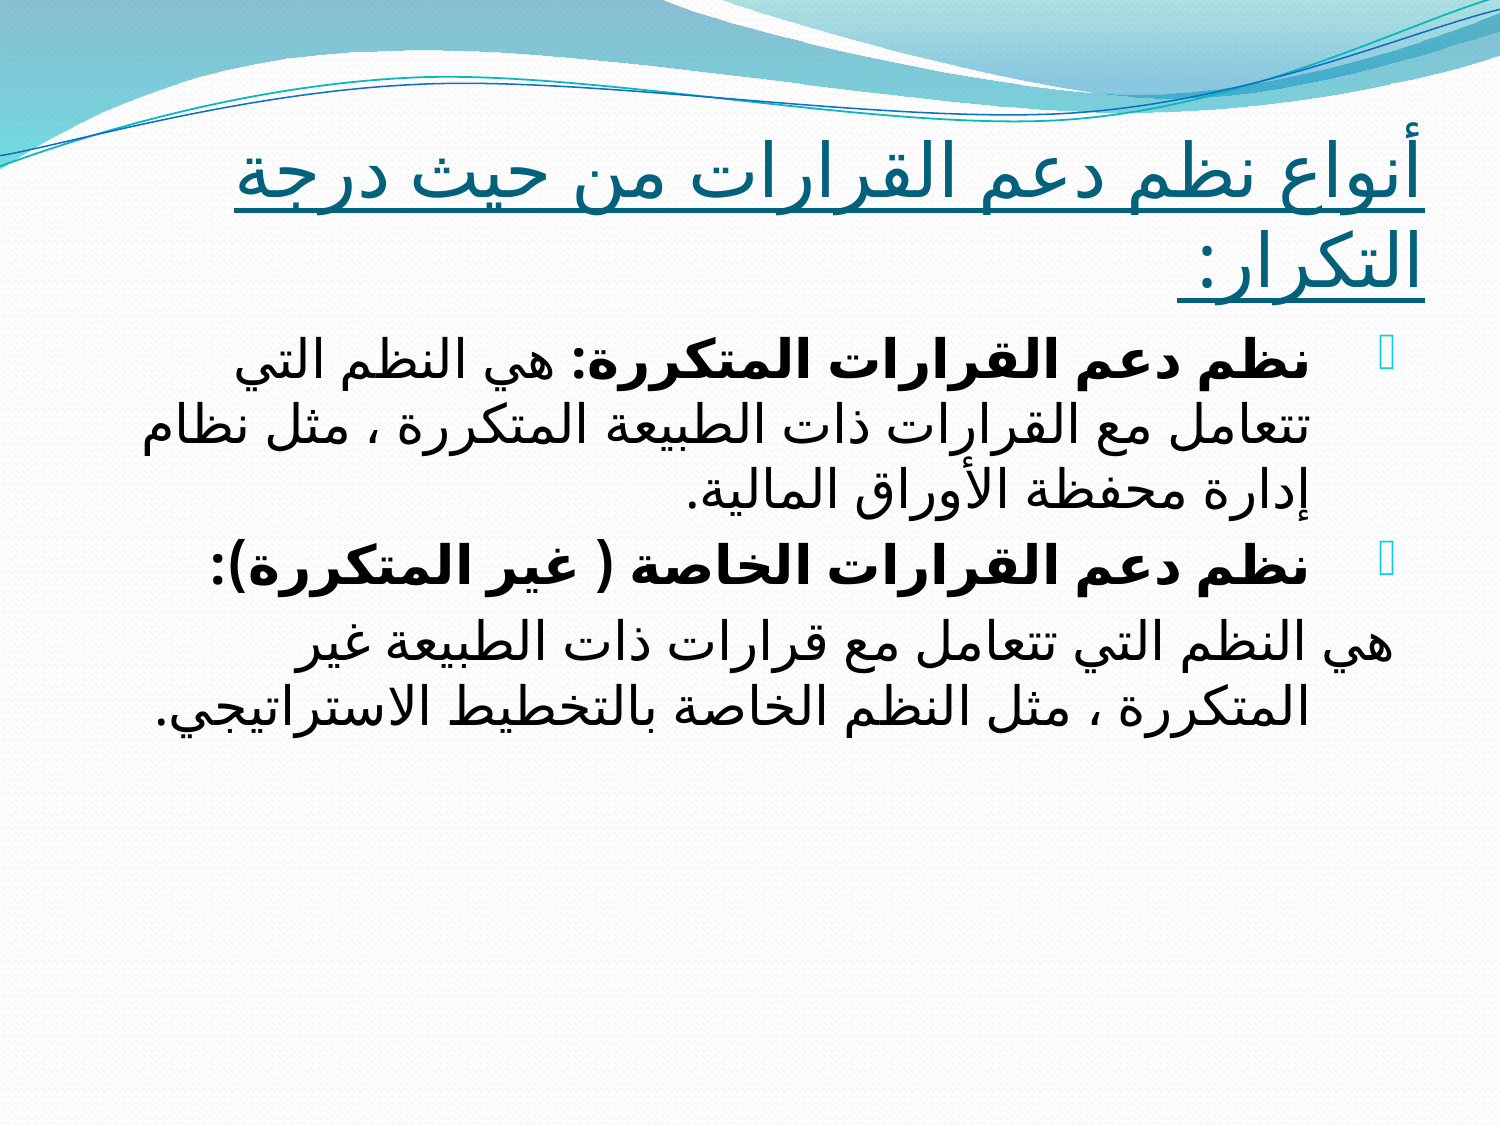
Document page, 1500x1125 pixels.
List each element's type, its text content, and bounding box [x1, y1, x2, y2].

title أنواع نظم دعم القرارات من حيث درجة التكرار: [75, 115, 1425, 303]
list نظم دعم القرارات المتكررة: هي النظم التي تتعامل مع القرارات ذات الطبيعة المتكررة ، مثل نظام إدارة محفظة الأوراق المالية. نظم دعم القرارات الخاصة ( غير المتكررة): هي النظم التي تتعامل مع قرارات ذات الطبيعة غير المتكررة ، مثل النظم الخاصة بالتخطيط الاستراتيجي. [75, 317, 1425, 1038]
